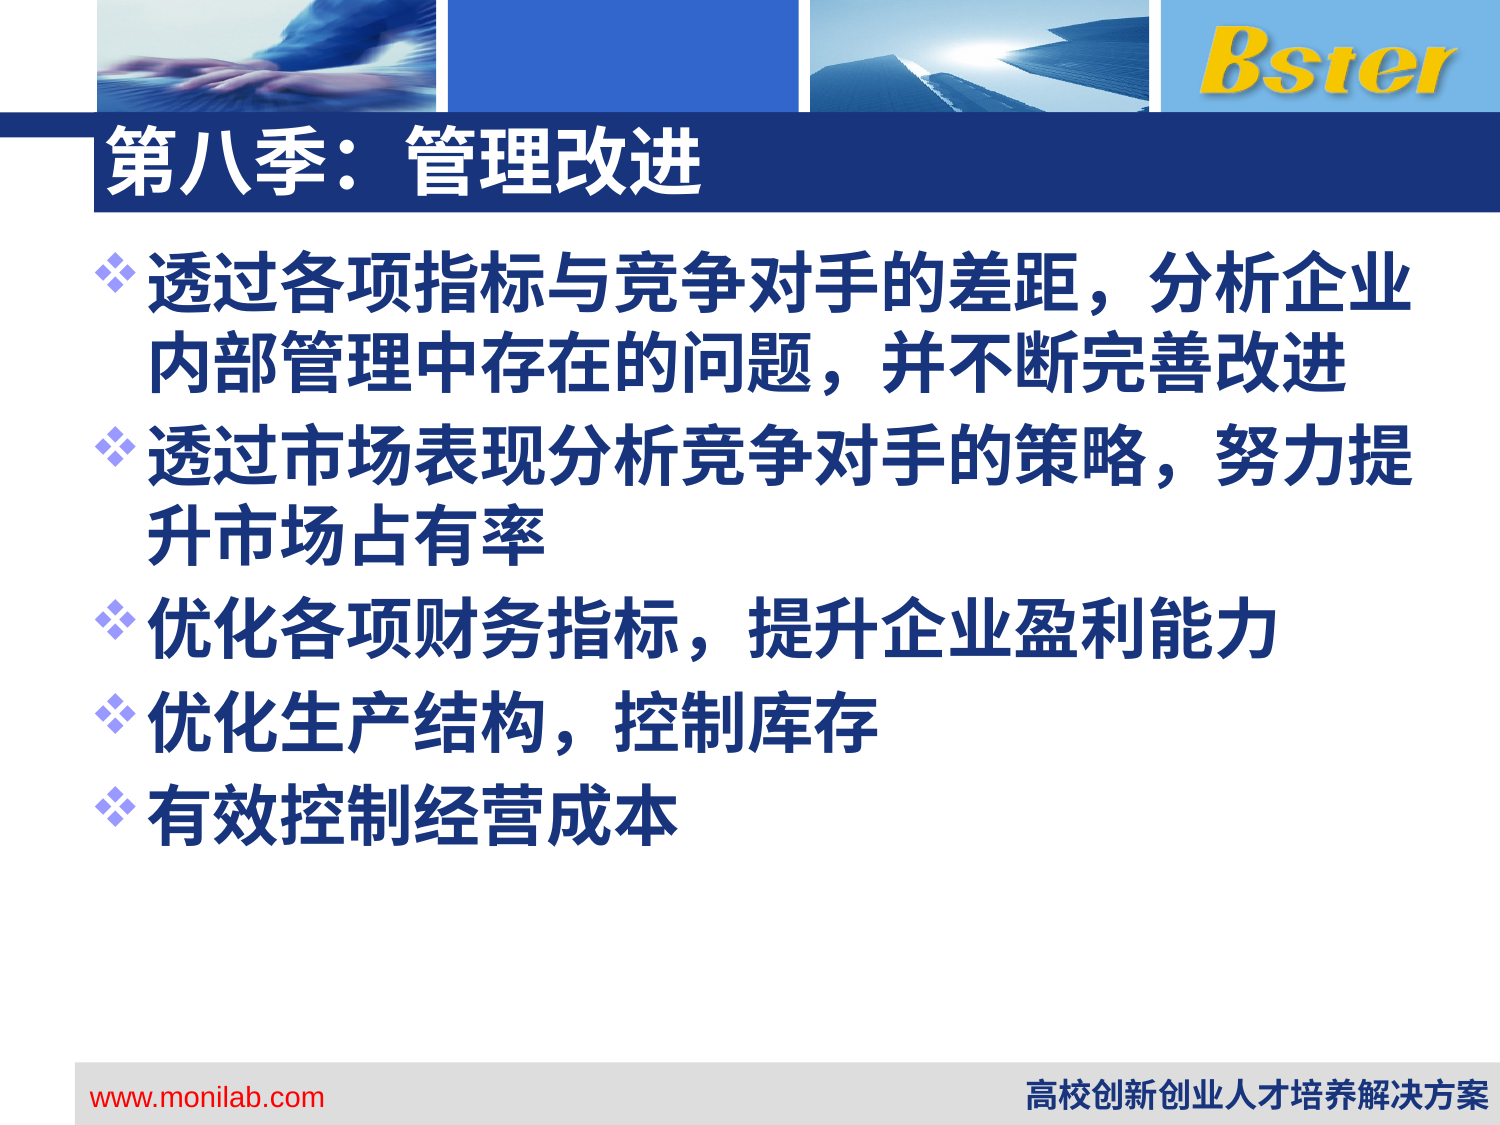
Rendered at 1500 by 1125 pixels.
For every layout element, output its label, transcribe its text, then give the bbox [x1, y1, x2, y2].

title 第八季：管理改进 [88, 113, 1369, 206]
picture [97, 0, 437, 112]
picture [810, 0, 1150, 112]
picture [1199, 26, 1458, 94]
list 透过各项指标与竞争对手的差距，分析企业内部管理中存在的问题，并不断完善改进 透过市场表现分析竞争对手的策略，努力提升市场占有率 优化各项财务指标，提升企业盈利能力 优化生产结构，控制库存 有效控制经营成本 [74, 232, 1454, 1034]
